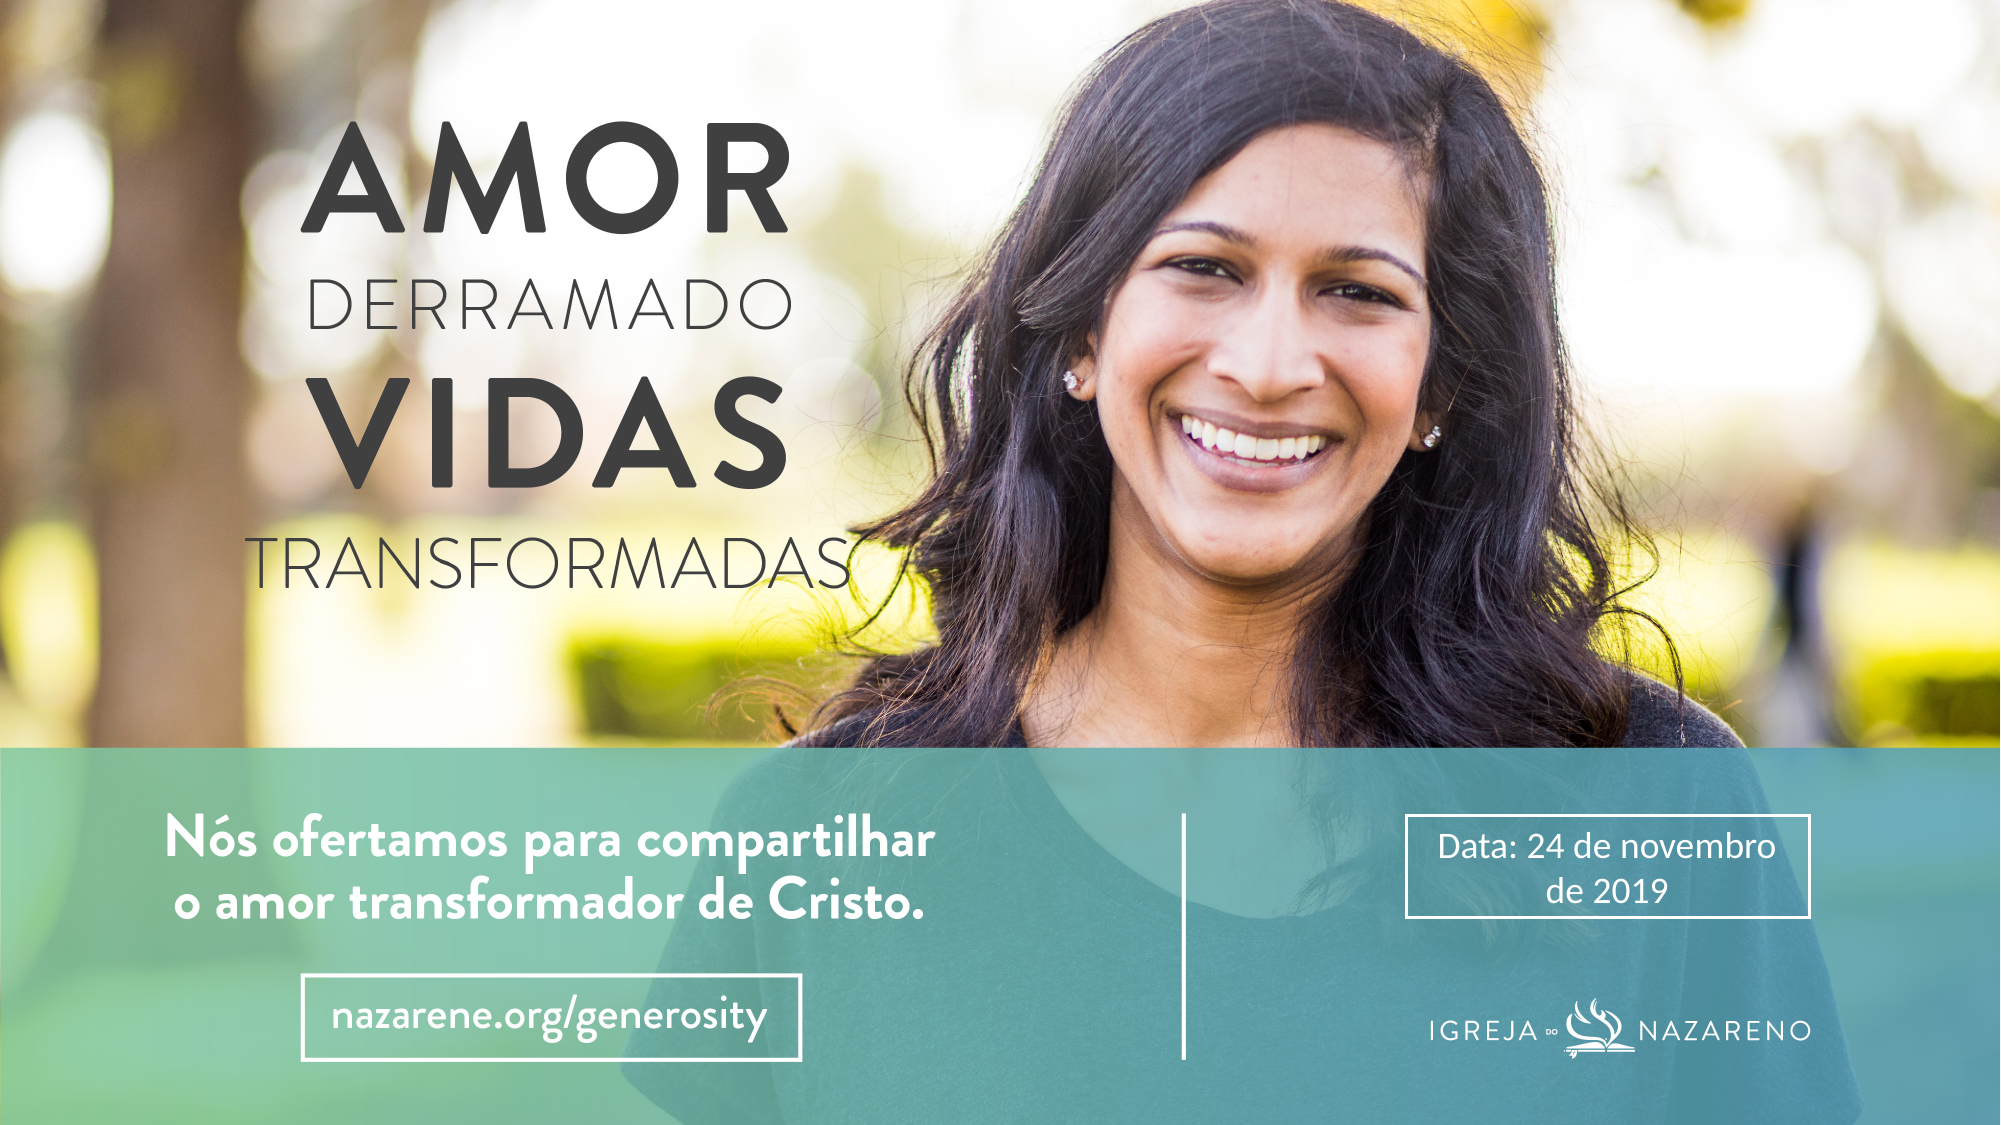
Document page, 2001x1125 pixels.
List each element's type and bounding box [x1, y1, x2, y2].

text_box [1406, 815, 1810, 919]
picture [0, 0, 2001, 1125]
